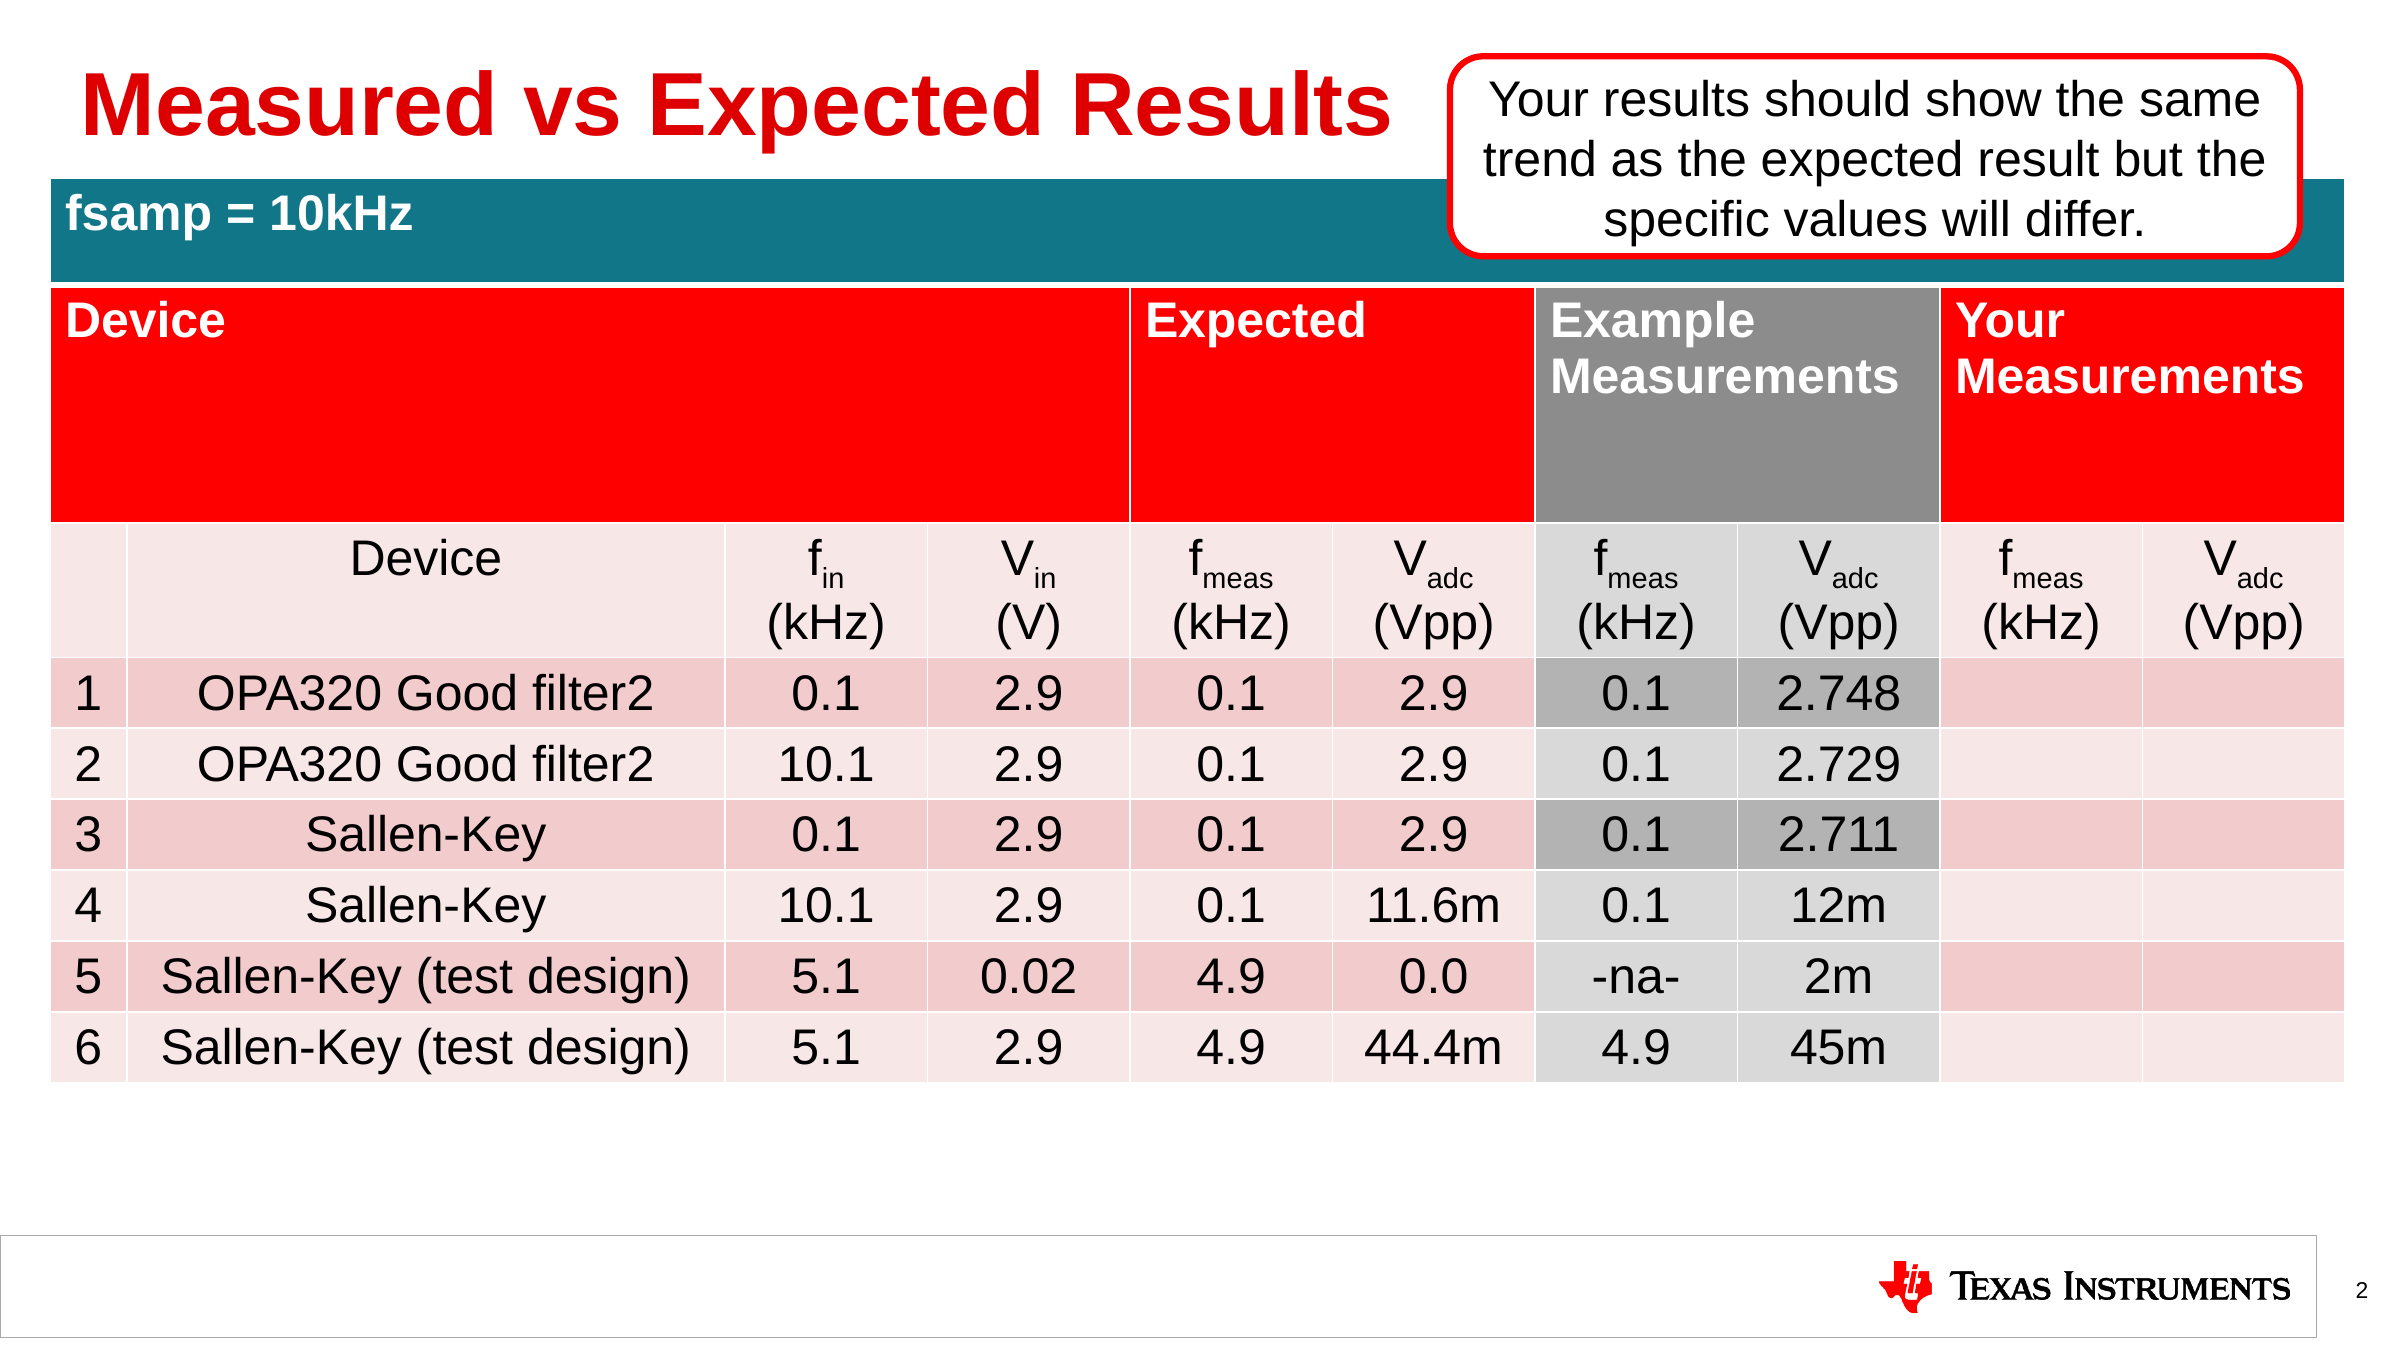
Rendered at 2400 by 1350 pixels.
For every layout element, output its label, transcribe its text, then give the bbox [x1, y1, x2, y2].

title Measured vs Expected Results [60, 27, 2282, 189]
table_cell [2143, 1013, 2344, 1082]
table_cell 10.1 [726, 871, 927, 940]
table_cell 2.9 [928, 729, 1129, 798]
table_cell 0.1 [1131, 658, 1332, 727]
table_cell 0.1 [1536, 729, 1737, 798]
table_cell Vin (V) [928, 524, 1129, 657]
table_cell Example Measurements [1536, 288, 1939, 522]
table_cell [2143, 729, 2344, 798]
table_cell 0.1 [726, 658, 927, 727]
slide_number 2 [1828, 1265, 2389, 1307]
table_cell OPA320 Good filter2 [128, 729, 724, 798]
table_cell fmeas (kHz) [1941, 524, 2142, 657]
table_cell 4.9 [1131, 942, 1332, 1011]
table_cell 5.1 [726, 942, 927, 1011]
picture [1879, 1261, 2290, 1265]
table_cell fin (kHz) [726, 524, 927, 657]
table_cell 2 [51, 729, 126, 798]
table_cell 0.1 [1536, 800, 1737, 869]
table_cell Sallen-Key [128, 800, 724, 869]
table_cell Sallen-Key (test design) [128, 1013, 724, 1082]
table_cell 10.1 [726, 729, 927, 798]
table_cell fmeas (kHz) [1536, 524, 1737, 657]
table_cell Device [51, 288, 1129, 522]
table_cell 5.1 [726, 1013, 927, 1082]
table_cell Sallen-Key [128, 871, 724, 940]
table_cell 2.9 [1333, 800, 1534, 869]
table_cell 45m [1738, 1013, 1939, 1082]
table_cell 0.1 [1536, 658, 1737, 727]
table_cell [51, 524, 126, 657]
table_cell 2.748 [1738, 658, 1939, 727]
table_cell 6 [51, 1013, 126, 1082]
table_cell 0.1 [726, 800, 927, 869]
table_cell [2143, 800, 2344, 869]
table_cell -na- [1536, 942, 1737, 1011]
table_cell 0.1 [1536, 871, 1737, 940]
table_cell [1941, 871, 2142, 940]
table_cell 2m [1738, 942, 1939, 1011]
table_cell [1941, 729, 2142, 798]
table_cell 2.9 [928, 1013, 1129, 1082]
table_cell 3 [51, 800, 126, 869]
table_cell 2.9 [928, 800, 1129, 869]
table_cell Expected [1131, 288, 1534, 522]
table_cell 5 [51, 942, 126, 1011]
table_cell Your Measurements [1941, 288, 2344, 522]
table_cell Device [128, 524, 724, 657]
table_cell 44.4m [1333, 1013, 1534, 1082]
table_cell 2.9 [928, 658, 1129, 727]
table_header fsamp = 10kHz [51, 179, 2344, 282]
table_cell Vadc (Vpp) [1333, 524, 1534, 657]
table_cell [1941, 942, 2142, 1011]
table_cell 0.1 [1131, 871, 1332, 940]
table_cell 4.9 [1131, 1013, 1332, 1082]
table_cell 1 [51, 658, 126, 727]
table_cell fmeas (kHz) [1131, 524, 1332, 657]
table_cell 2.9 [928, 871, 1129, 940]
table_cell 11.6m [1333, 871, 1534, 940]
table_cell 2.729 [1738, 729, 1939, 798]
table_cell 2.9 [1333, 658, 1534, 727]
table_cell [2143, 942, 2344, 1011]
table_cell OPA320 Good filter2 [128, 658, 724, 727]
table_cell 2.9 [1333, 729, 1534, 798]
table_cell 4.9 [1536, 1013, 1737, 1082]
table_cell 0.1 [1131, 729, 1332, 798]
table_cell 12m [1738, 871, 1939, 940]
table_cell 4 [51, 871, 126, 940]
text_box Your results should show the same trend as the expected result but the specific values will differ. [1447, 54, 2303, 259]
picture [1879, 1307, 2290, 1313]
table_cell [1941, 1013, 2142, 1082]
table_cell [2143, 871, 2344, 940]
table_cell [1941, 800, 2142, 869]
table_cell Vadc (Vpp) [1738, 524, 1939, 657]
table_cell Sallen-Key (test design) [128, 942, 724, 1011]
table_cell 2.711 [1738, 800, 1939, 869]
table_cell 0.1 [1131, 800, 1332, 869]
table_cell 0.0 [1333, 942, 1534, 1011]
table_cell 0.02 [928, 942, 1129, 1011]
table_cell [1941, 658, 2142, 727]
table_cell Vadc (Vpp) [2143, 524, 2344, 657]
table_cell [2143, 658, 2344, 727]
